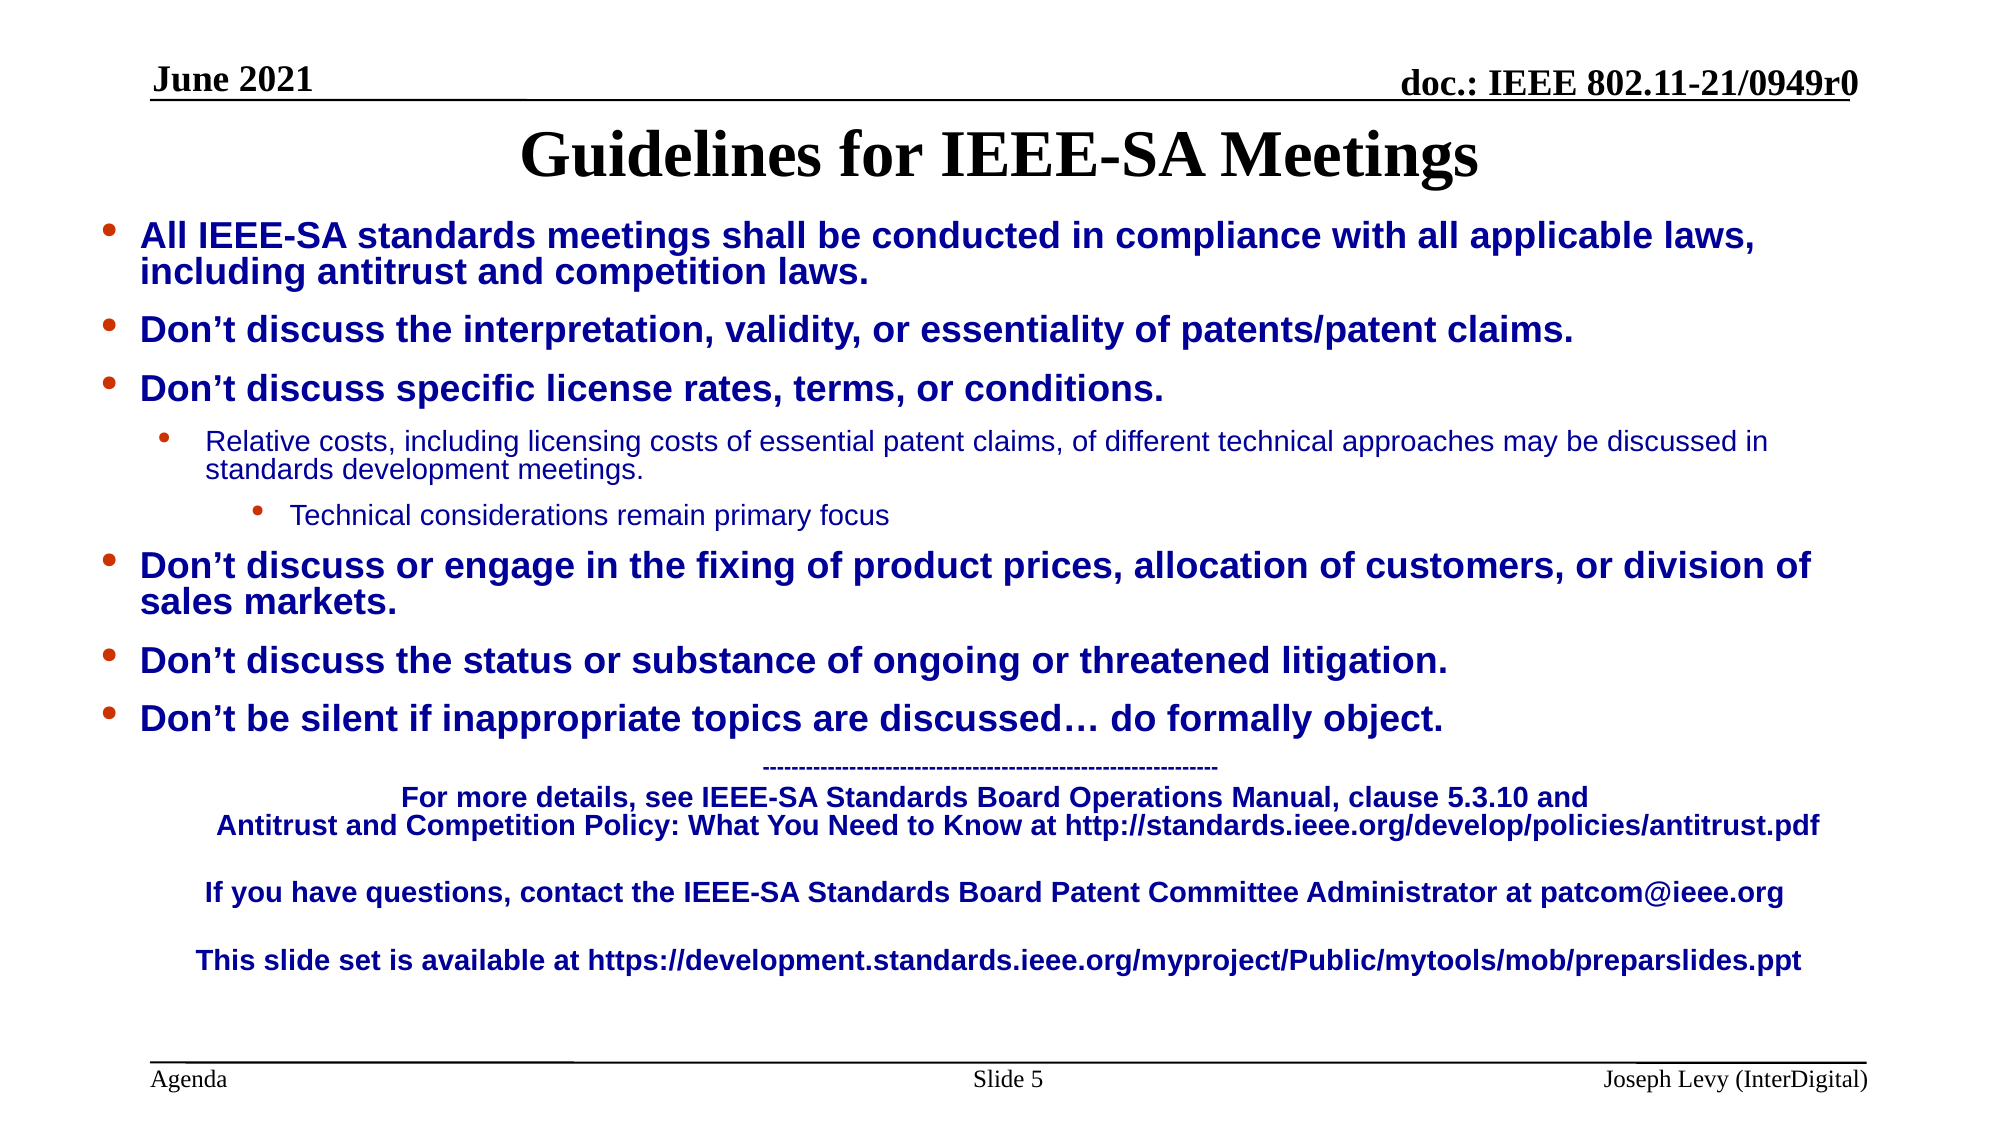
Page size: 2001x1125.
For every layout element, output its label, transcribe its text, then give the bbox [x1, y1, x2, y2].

title Guidelines for IEEE-SA Meetings [149, 112, 1850, 187]
text_box All IEEE-SA standards meetings shall be conducted in compliance with all applicable laws, including antitrust and competition laws. Don’t discuss the interpretation, validity, or essentiality of patents/patent claims. Don’t discuss specific license rates, terms, or conditions. Relative costs, including licensing costs of essential patent claims, of different technical approaches may be discussed in standards development meetings. Technical considerations remain primary focus Don’t discuss or engage in the fixing of product prices, allocation of customers, or division of sales markets. Don’t discuss the status or substance of ongoing or threatened litigation. Don’t be silent if inappropriate topics are discussed… do formally object. --------------------------------------------------------------- For more details, see IEEE-SA Standards Board Operations Manual, clause 5.3.10 and Antitrust and Competition Policy: What You Need to Know at http://standards.ieee.org/develop/policies/antitrust.pdf If you have questions, contact the IEEE-SA Standards Board Patent Committee Administrator at patcom@ieee.org This slide set is available at https://development.standards.ieee.org/myproject/Public/mytools/mob/preparslides.ppt [87, 187, 1913, 1063]
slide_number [152, 54, 563, 100]
slide_number Slide 5 [950, 1063, 1067, 1123]
footer Joseph Levy (InterDigital) [1171, 1063, 1869, 1093]
